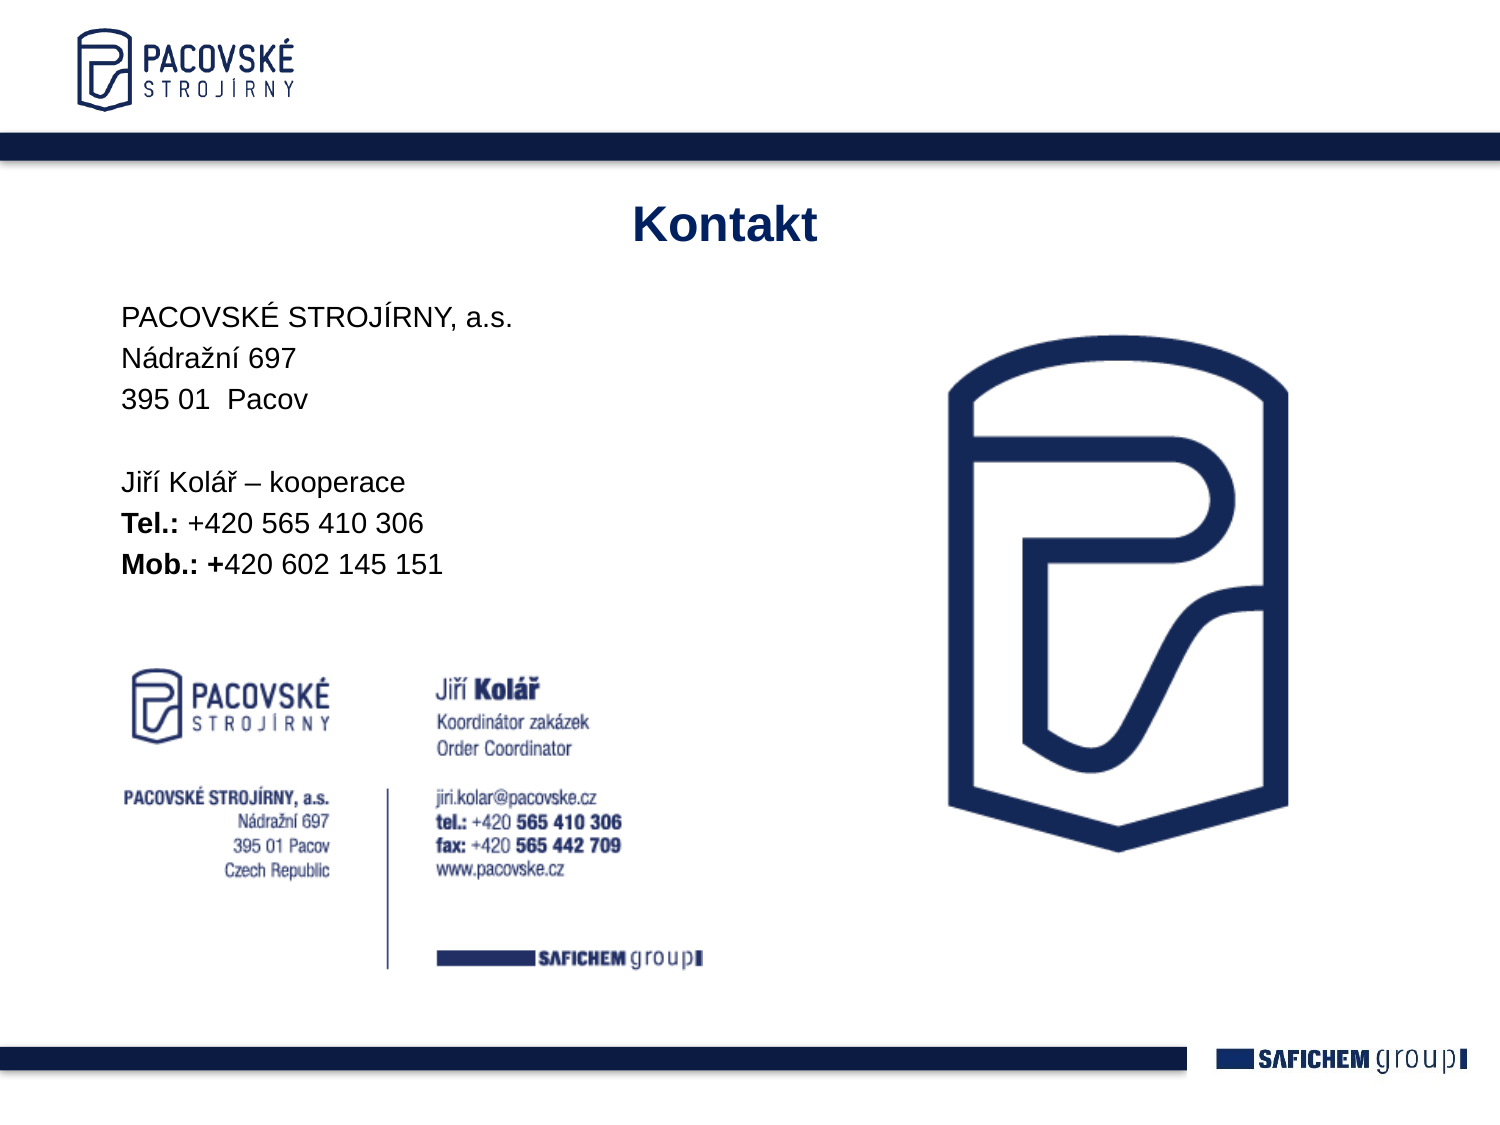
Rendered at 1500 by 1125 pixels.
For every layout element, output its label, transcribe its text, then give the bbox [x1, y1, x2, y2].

picture [810, 278, 1436, 905]
picture [41, 0, 323, 147]
text_box Kontakt [29, 184, 1450, 260]
text_box PACOVSKÉ STROJÍRNY, a.s. Nádražní 697 395 01 Pacov Jiří Kolář – kooperace Tel.: +420 565 410 306 Mob.: +420 602 145 151 [88, 290, 869, 1125]
picture [1187, 1023, 1500, 1099]
picture [123, 668, 703, 971]
